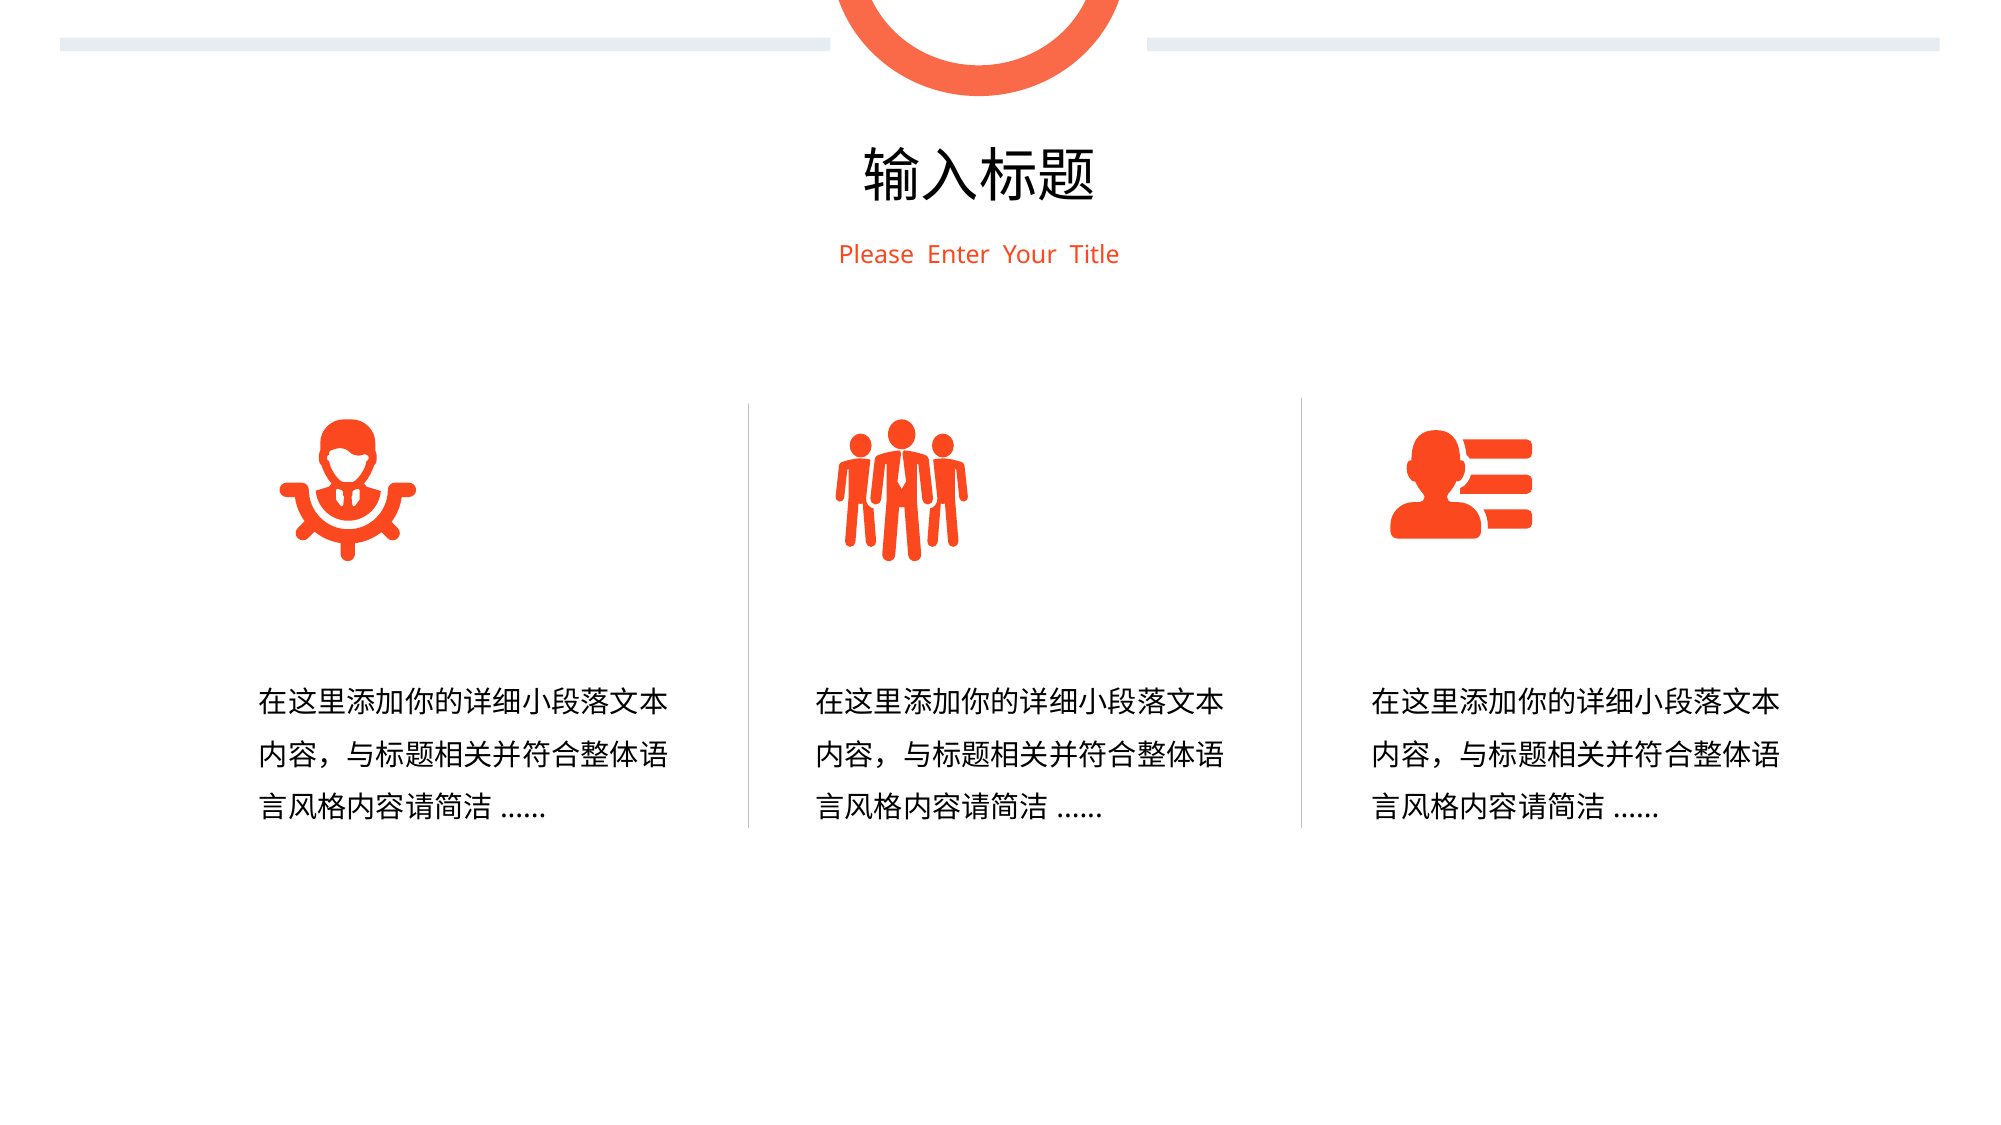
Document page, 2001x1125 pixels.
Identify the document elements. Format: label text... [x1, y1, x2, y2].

text_box 在这里添加你的详细小段落文本内容，与标题相关并符合整体语言风格内容请简洁...... [800, 658, 1250, 831]
text_box 输入标题 [811, 130, 1148, 215]
text_box 在这里添加你的详细小段落文本内容，与标题相关并符合整体语言风格内容请简洁...... [1357, 658, 1806, 831]
text_box [315, 419, 381, 521]
text_box [1462, 439, 1533, 459]
text_box [1483, 509, 1533, 529]
text_box [1390, 430, 1482, 539]
text_box [927, 433, 968, 547]
text_box [870, 419, 934, 562]
text_box Please Enter Your Title [726, 231, 1233, 276]
text_box [1460, 474, 1533, 494]
text_box 在这里添加你的详细小段落文本内容，与标题相关并符合整体语言风格内容请简洁...... [244, 658, 693, 831]
text_box [835, 433, 877, 547]
text_box [279, 482, 417, 562]
